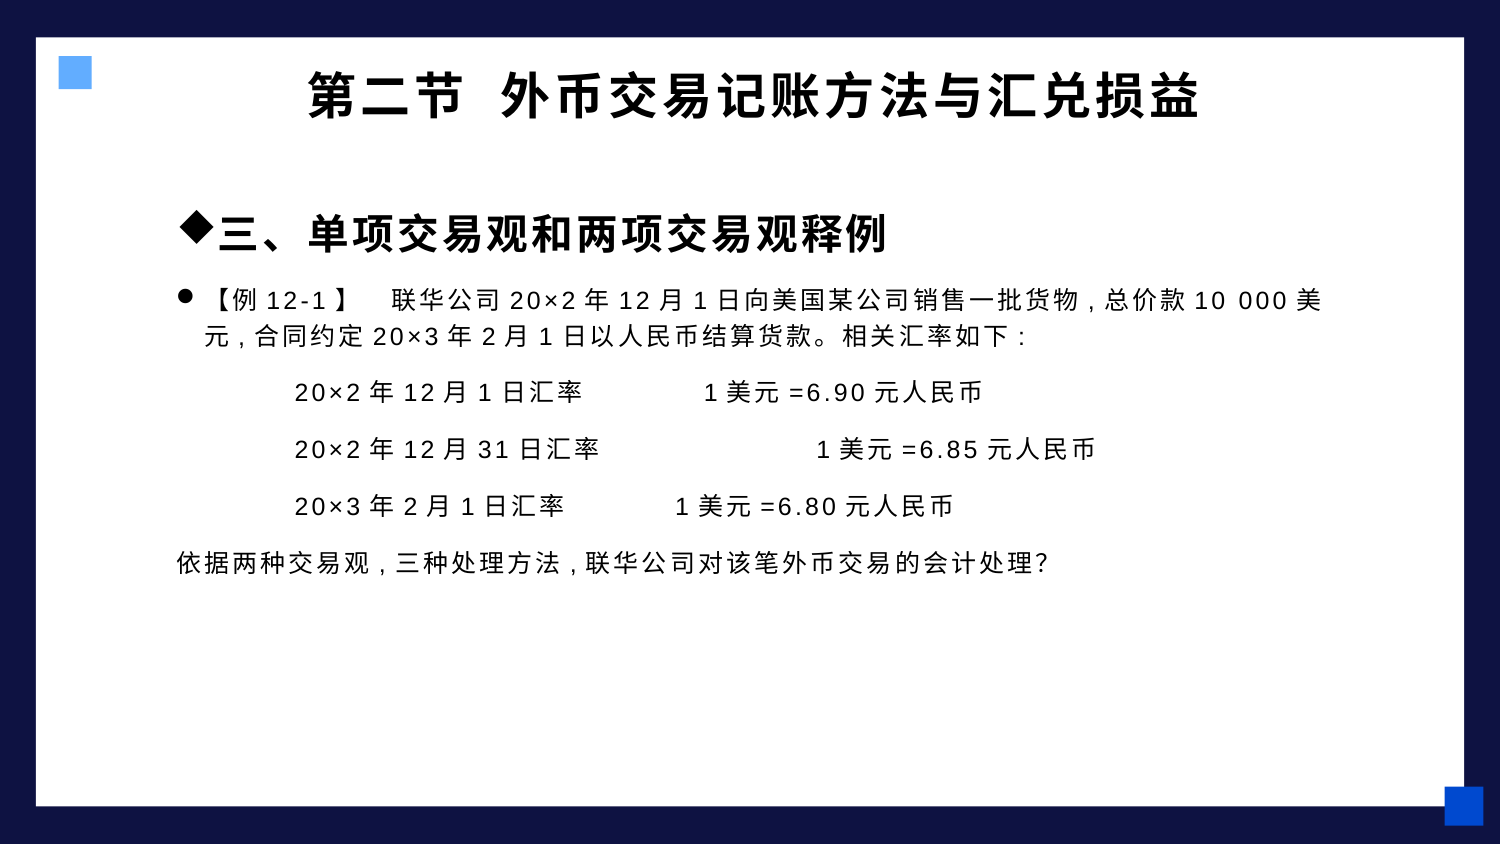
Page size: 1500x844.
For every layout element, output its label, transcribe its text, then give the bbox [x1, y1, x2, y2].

list 三、单项交易观和两项交易观释例 【例12-1】 联华公司20×2年12月1日向美国某公司销售一批货物,总价款10 000美元,合同约定20×3年2月1日以人民币结算货款。相关汇率如下: 20×2年12月1日汇率 1美元=6.90元人民币 20×2年12月31日汇率 1美元=6.85元人民币 20×3年2月1日汇率 1美元=6.80元人民币 依据两种交易观,三种处理方法,联华公司对该笔外币交易的会计处理？ [159, 197, 1344, 622]
title 第二节 外币交易记账方法与汇兑损益 [159, 43, 1344, 133]
